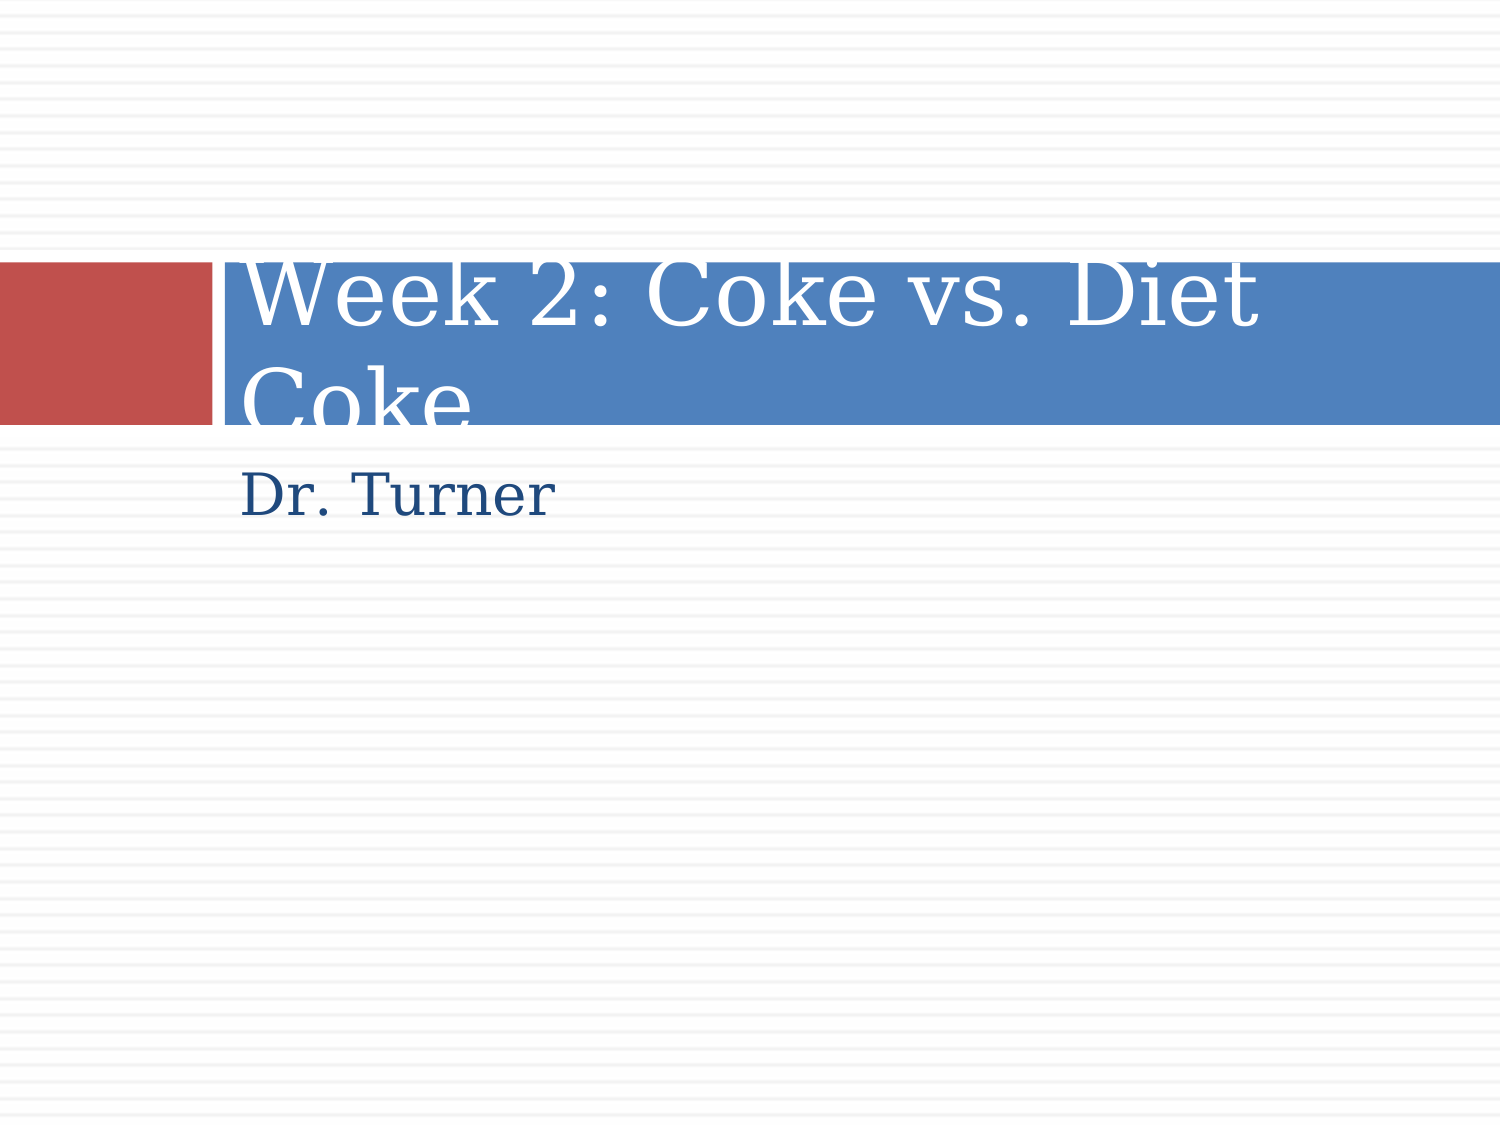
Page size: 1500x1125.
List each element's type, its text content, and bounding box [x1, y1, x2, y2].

list Dr. Turner [225, 450, 1394, 725]
title Week 2: Coke vs. Diet Coke [225, 262, 1475, 425]
